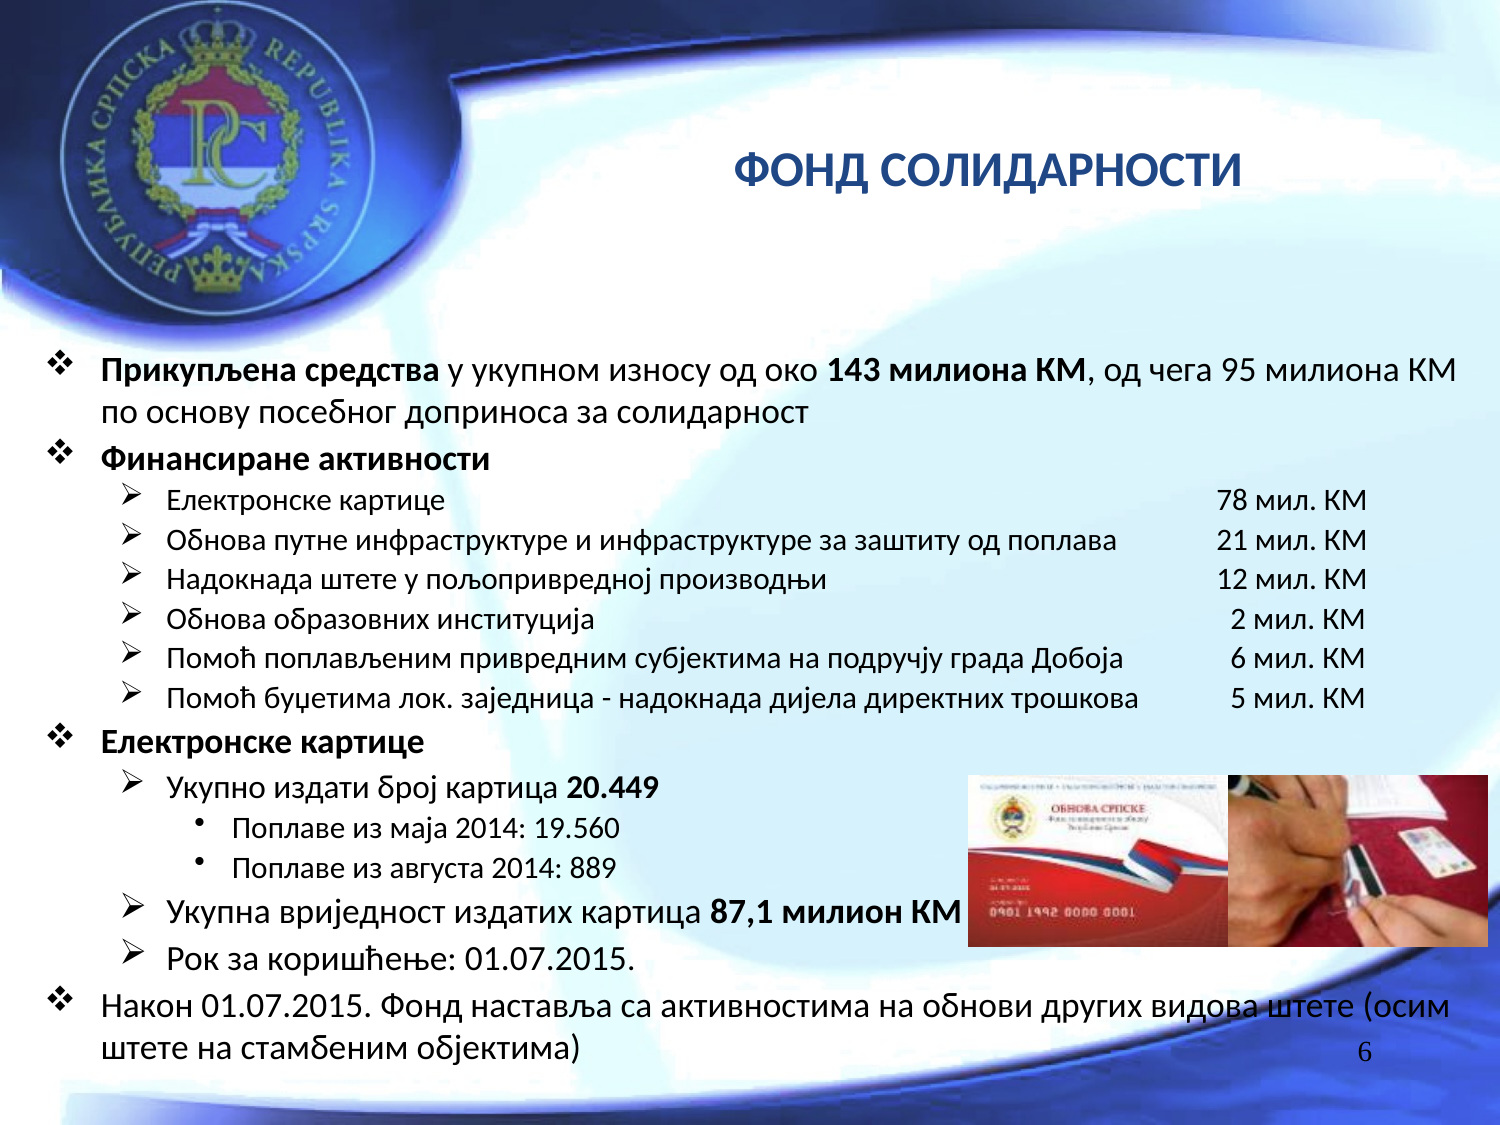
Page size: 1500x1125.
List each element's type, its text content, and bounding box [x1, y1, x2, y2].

picture [0, 0, 1500, 1125]
list Прикупљена средства у укупном износу од око 143 милиона КМ, од чега 95 милиона КМ по основу посебног доприноса за солидарност Финансиране активности Електронске картице 78 мил. КМ Обнова путне инфраструктуре и инфраструктуре за заштиту од поплава 21 мил. КМ Надокнада штете у пољопривредној производњи 12 мил. КМ Обнова образовних институција 2 мил. КМ Помоћ поплављеним привредним субјектима на подручју града Добоја 6 мил. КМ Помоћ буџетима лок. заједница - надокнада дијела директних трошкова 5 мил. КМ Електронске картице Укупно издати број картица 20.449 Поплаве из маја 2014: 19.560 Поплаве из августа 2014: 889 Укупна вриједност издатих картица 87,1 милион КМ Рок за коришћење: 01.07.2015. Након 01.07.2015. Фонд наставља са активностима на обнови других видова штете (осим штете на стамбеним објектима) [29, 338, 1483, 1118]
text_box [967, 774, 1489, 947]
title ФОНД СОЛИДАРНОСТИ [482, 101, 1495, 232]
